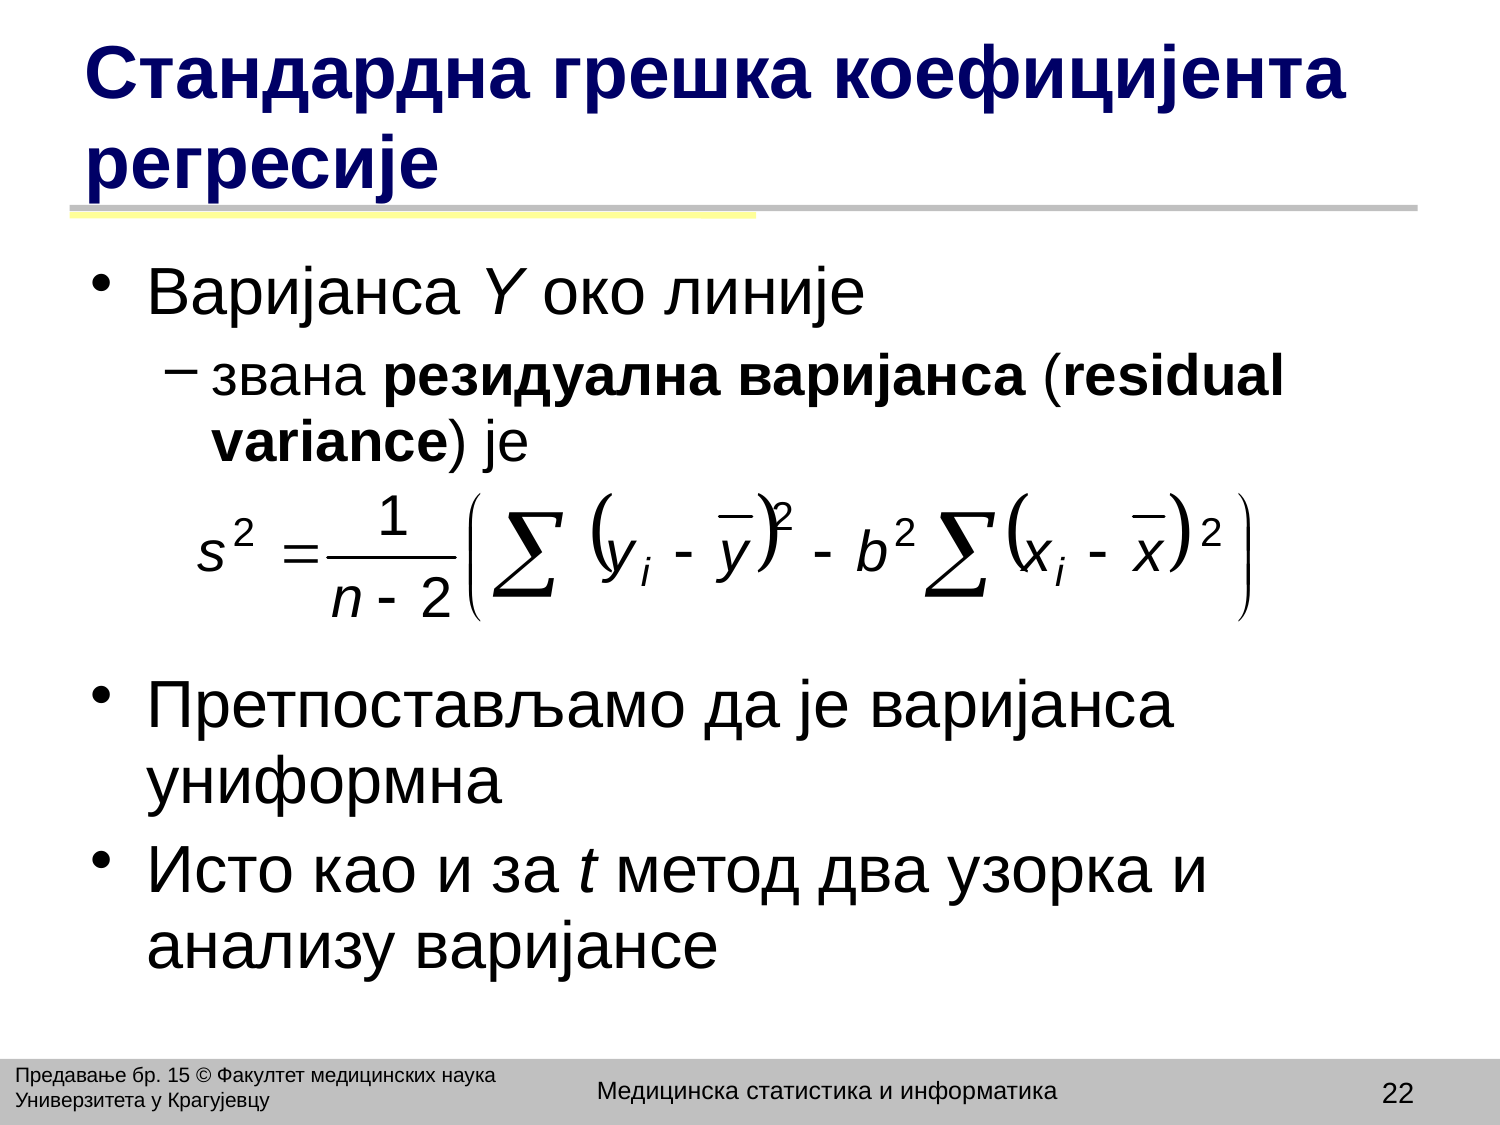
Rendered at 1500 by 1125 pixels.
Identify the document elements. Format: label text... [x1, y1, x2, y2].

title Стандардна грешка коефицијента регресије [69, 19, 1426, 208]
slide_number 22 [1164, 1066, 1430, 1125]
slide_number Предавање бр. 15 © Факултет медицинских наука Универзитета у Крагујевцу [0, 1053, 616, 1108]
list Варијанса Y око линије звана резидуална варијанса (residual variance) је Претпостављамо да је варијанса униформна Исто као и за t метод два узорка и анализу варијансе [74, 246, 1426, 533]
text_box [188, 473, 1272, 636]
footer Медицинска статистика и информатика [512, 1066, 1144, 1125]
list Варијанса Y око линије звана резидуална варијанса (residual variance) је Претпостављамо да је варијанса униформна Исто као и за t метод два узорка и анализу варијансе [74, 534, 1426, 1023]
